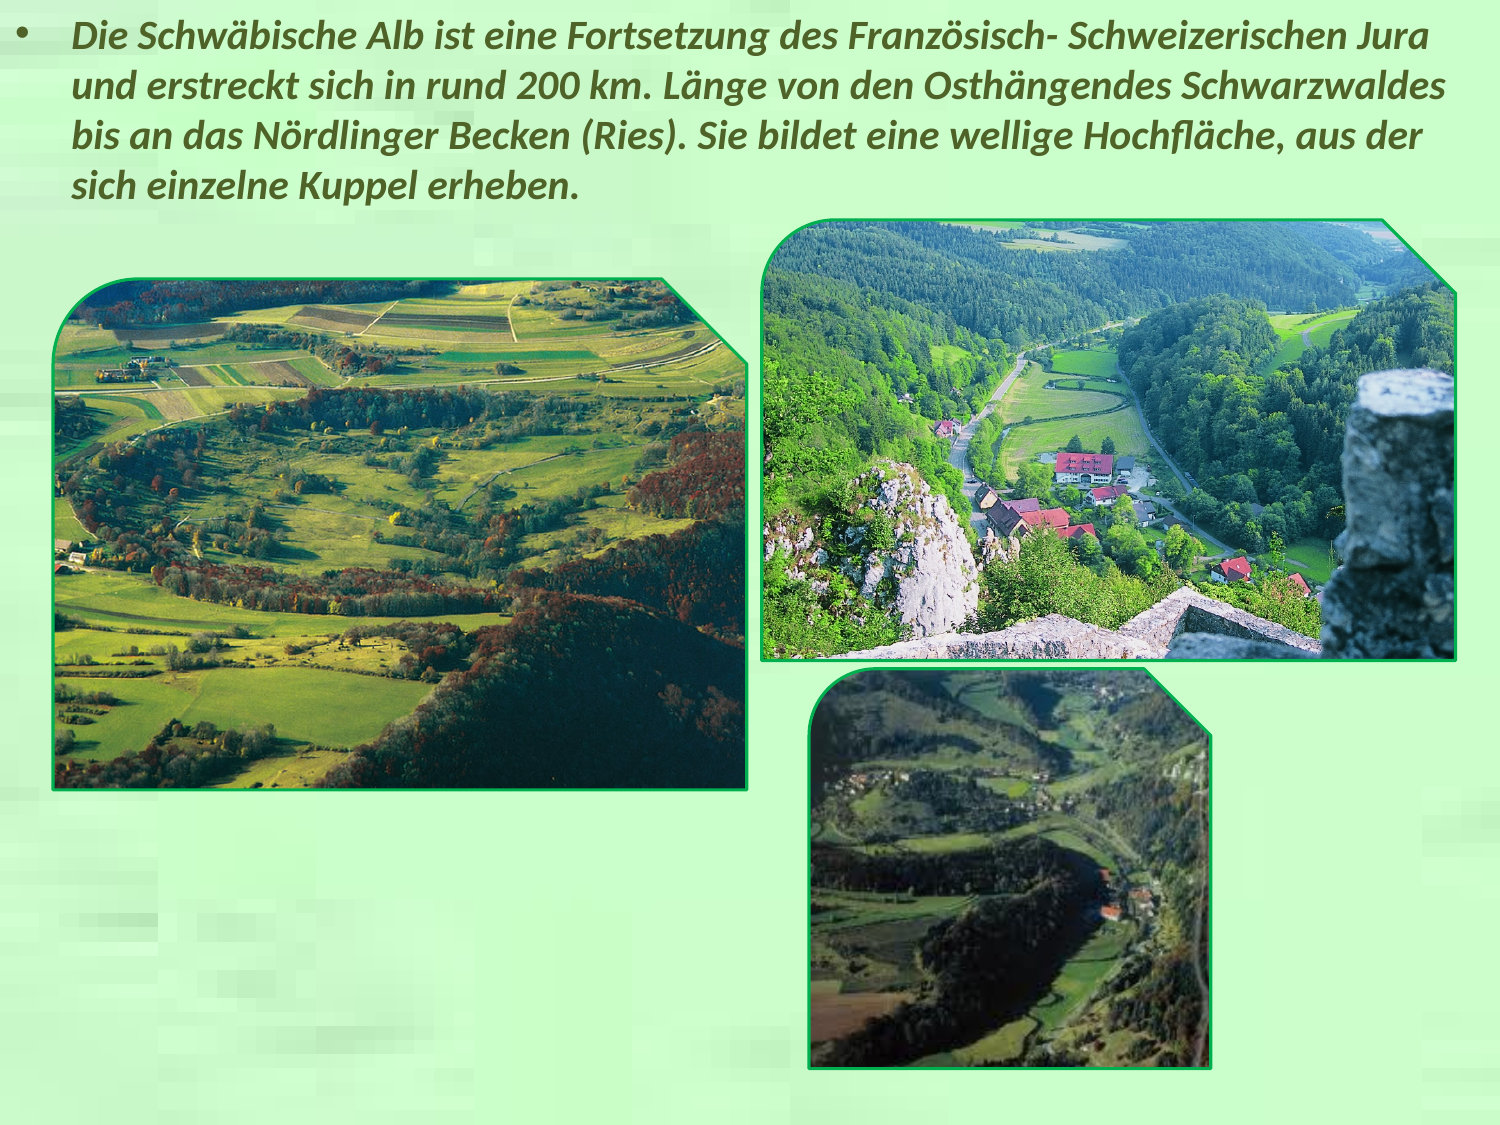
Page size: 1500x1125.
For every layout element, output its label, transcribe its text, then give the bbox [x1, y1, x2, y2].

picture [808, 668, 1211, 1069]
picture [761, 219, 1456, 661]
picture [52, 278, 748, 791]
list Die Schwäbische Alb ist eine Fortsetzung des Französisch- Schweizerischen Jura und erstreckt sich in rund 200 km. Länge von den Osthängendes Schwarzwaldes bis an das Nördlinger Becken (Ries). Sie bildet eine wellige Hochfläche, aus der sich einzelne Kuppel erheben. [0, 0, 1500, 1125]
